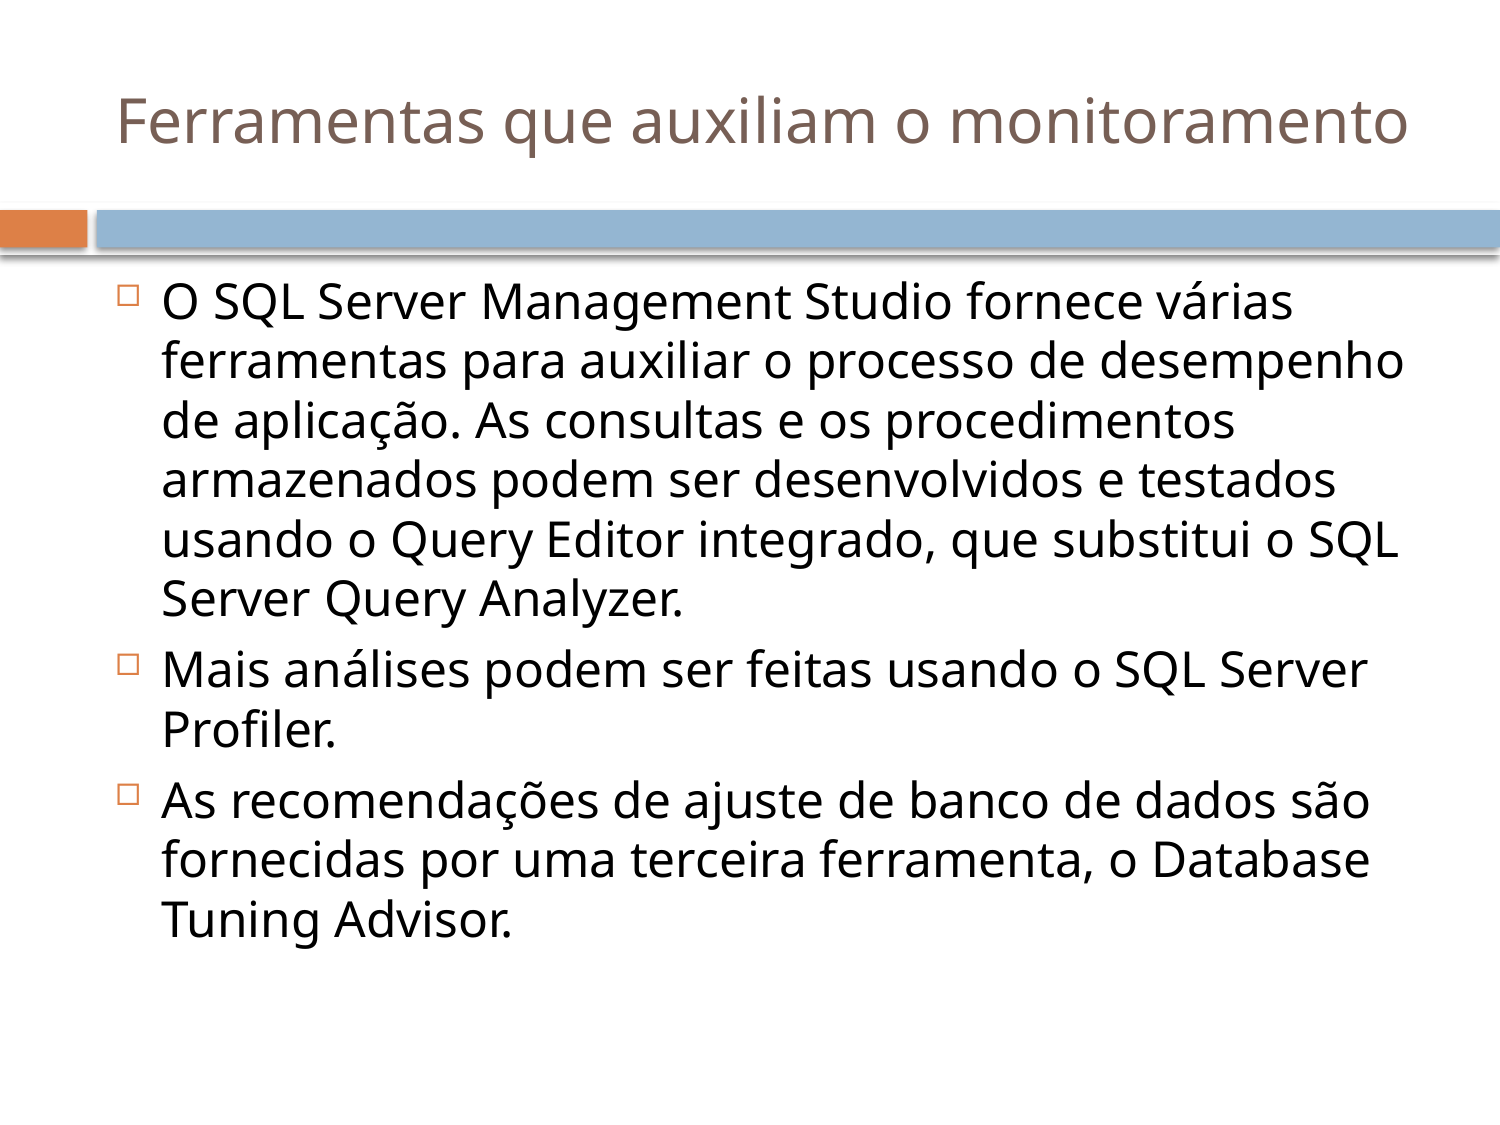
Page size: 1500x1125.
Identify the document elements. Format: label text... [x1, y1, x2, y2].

list O SQL Server Management Studio fornece várias ferramentas para auxiliar o processo de desempenho de aplicação. As consultas e os procedimentos armazenados podem ser desenvolvidos e testados usando o Query Editor integrado, que substitui o SQL Server Query Analyzer. Mais análises podem ser feitas usando o SQL Server Profiler. As recomendações de ajuste de banco de dados são fornecidas por uma terceira ferramenta, o Database Tuning Advisor. [100, 262, 1438, 1000]
title Ferramentas que auxiliam o monitoramento [100, 37, 1438, 200]
